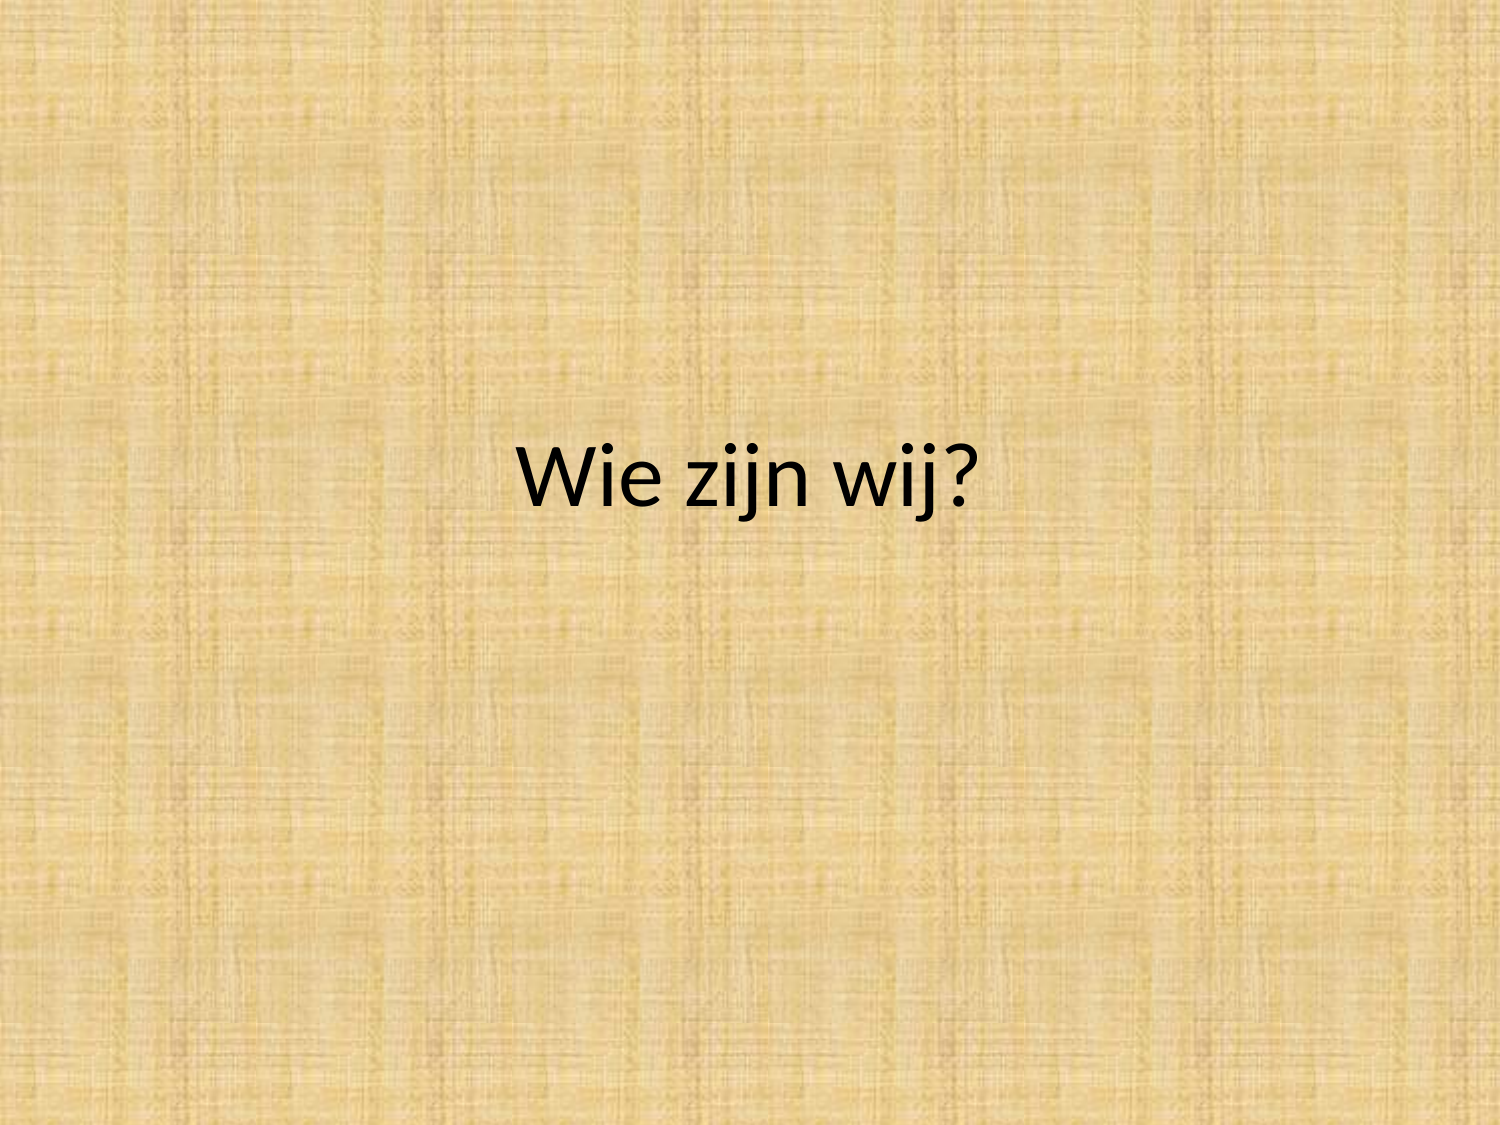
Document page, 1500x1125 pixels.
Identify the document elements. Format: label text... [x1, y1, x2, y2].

picture [0, 0, 1500, 1125]
title Wie zijn wij? [112, 349, 1388, 591]
